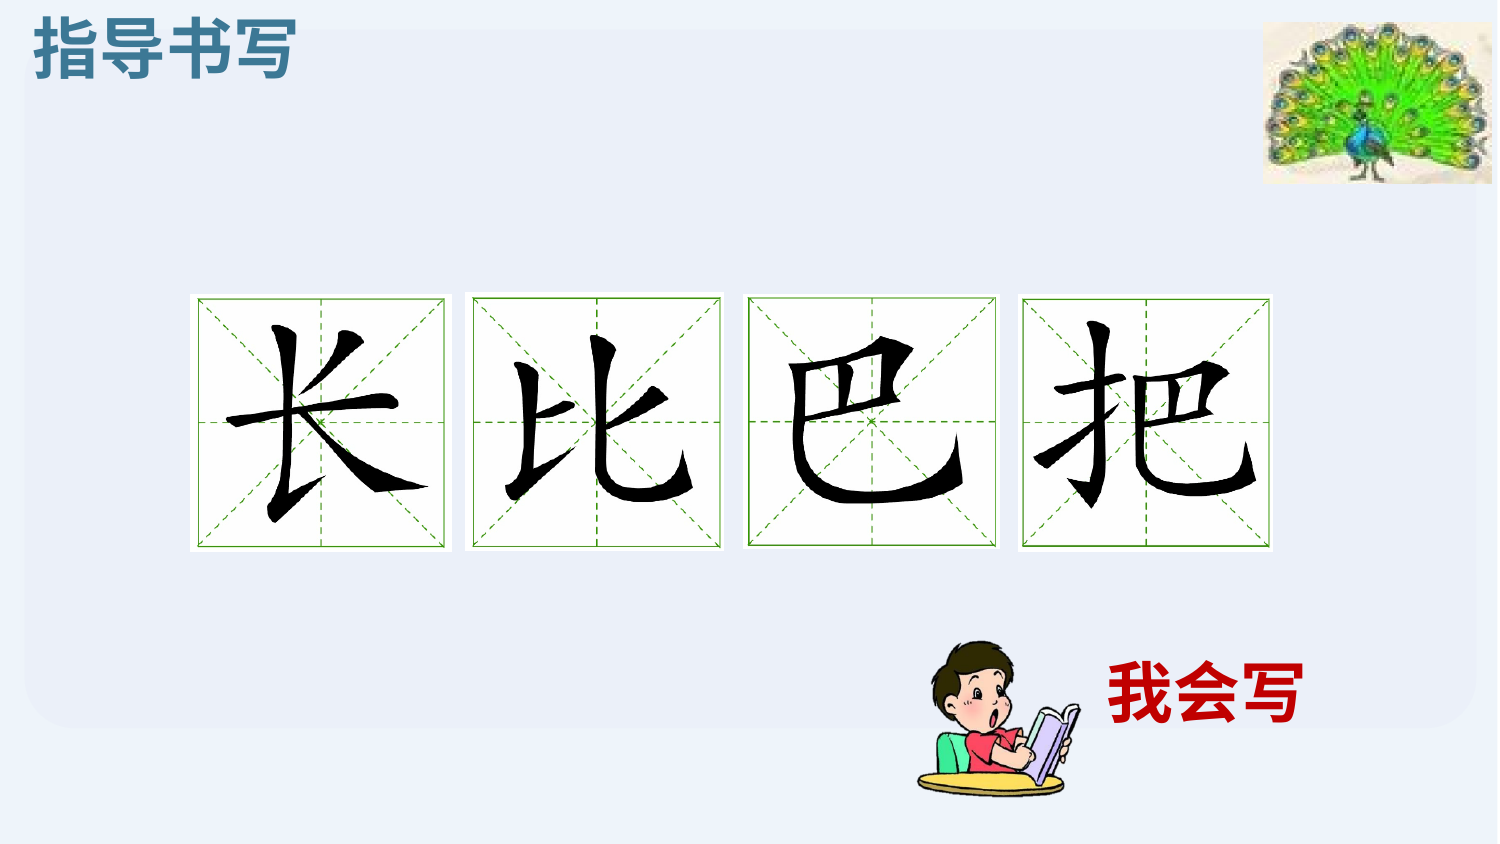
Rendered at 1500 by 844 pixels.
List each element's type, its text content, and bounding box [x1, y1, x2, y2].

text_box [915, 638, 1324, 799]
picture [190, 294, 452, 552]
picture [1018, 294, 1273, 552]
picture [743, 294, 1000, 549]
picture [465, 292, 724, 551]
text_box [1263, 22, 1492, 184]
text_box 指导书写 [8, 0, 325, 95]
